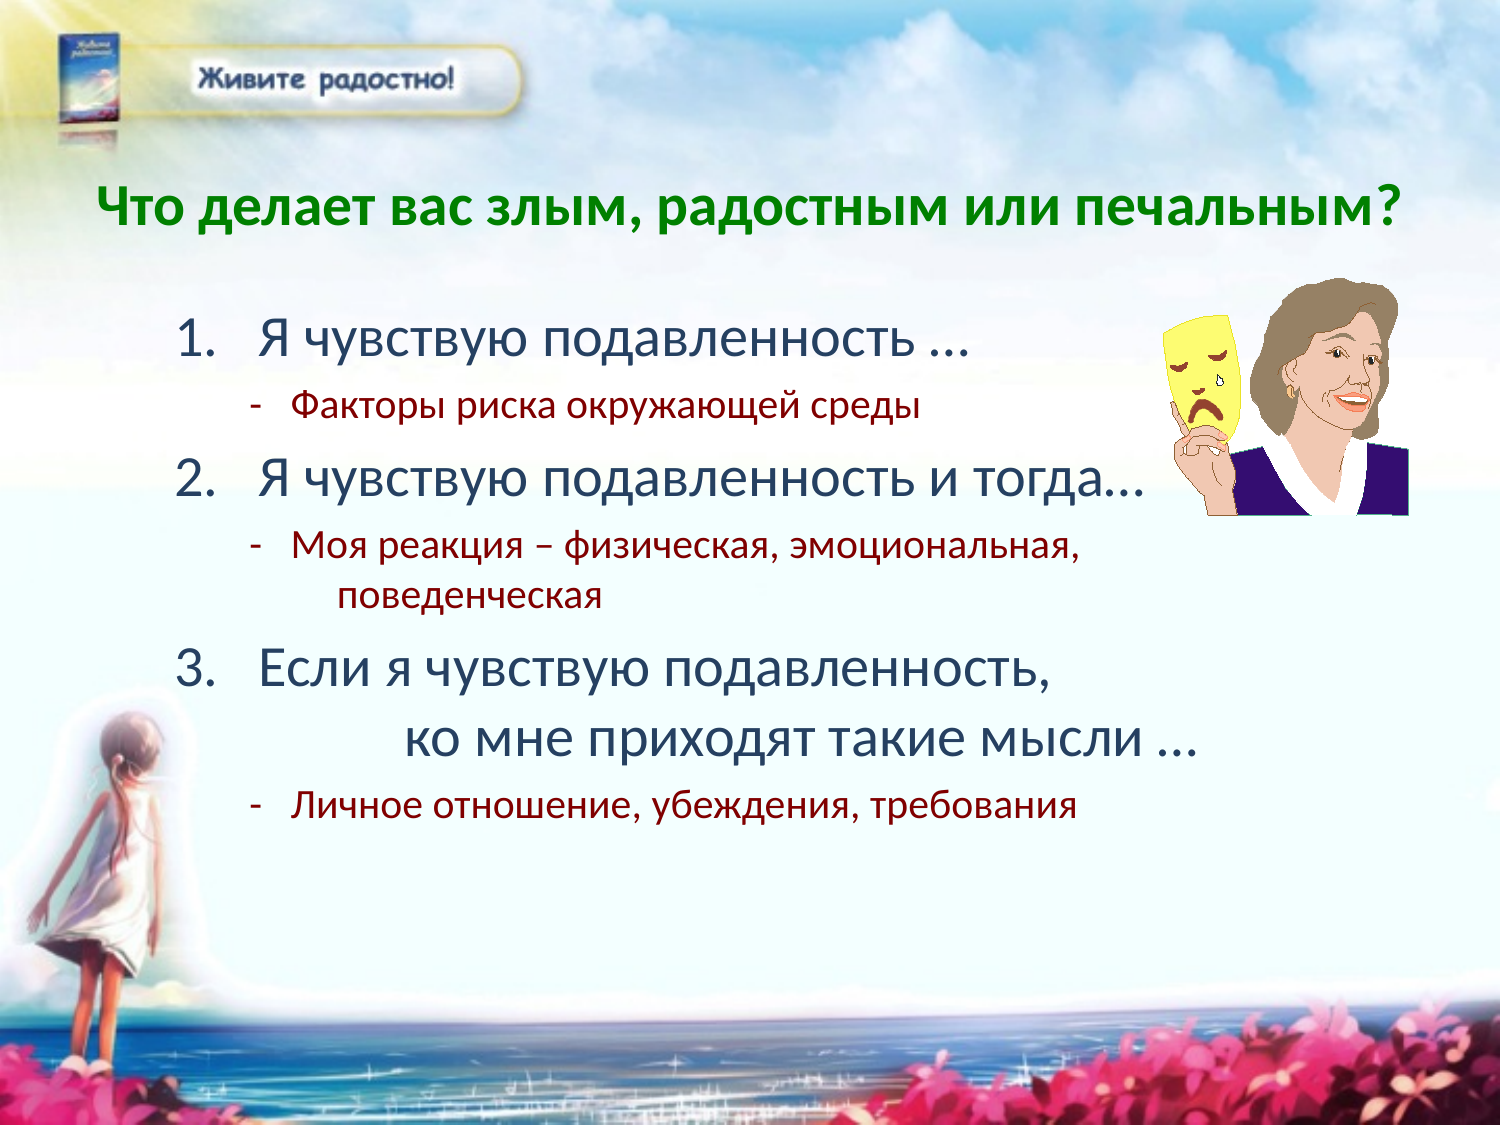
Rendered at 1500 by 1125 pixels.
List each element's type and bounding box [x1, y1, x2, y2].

text_box [1163, 278, 1410, 516]
picture [0, 0, 1500, 1125]
